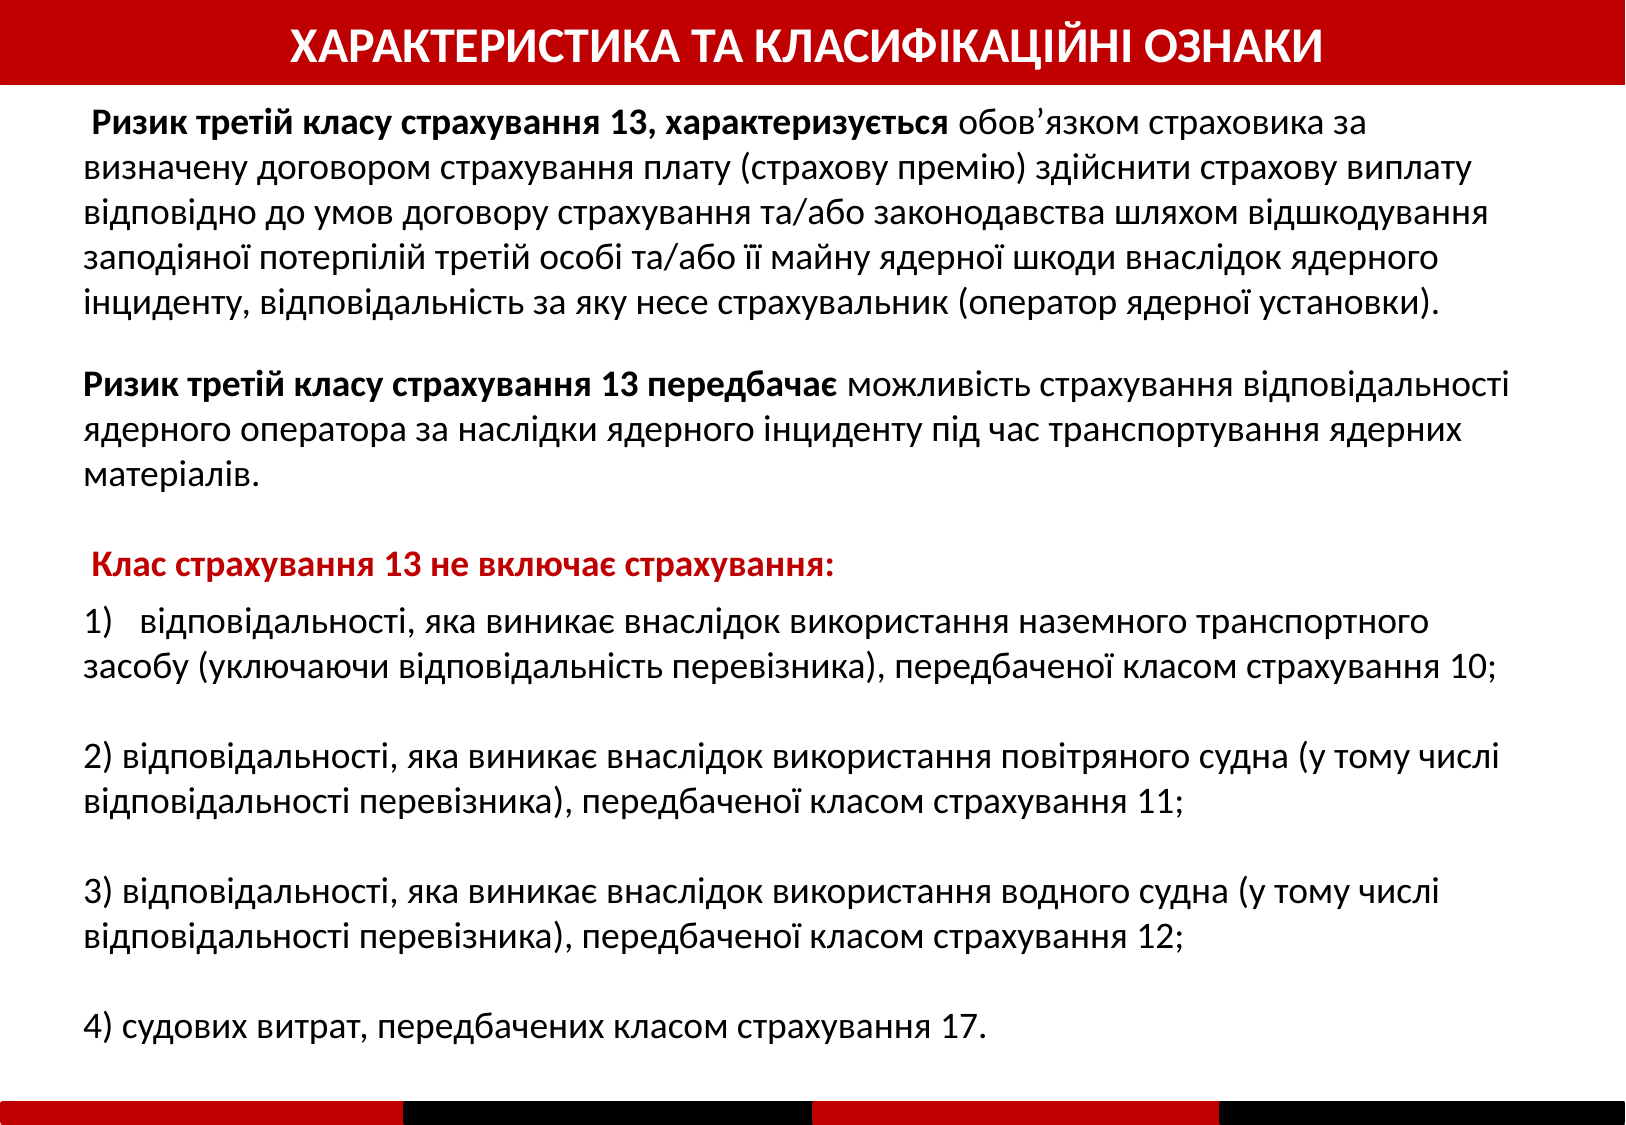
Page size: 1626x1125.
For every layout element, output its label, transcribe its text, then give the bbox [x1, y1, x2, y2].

picture [0, 1101, 1625, 1125]
text_box ХАРАКТЕРИСТИКА ТА КЛАСИФІКАЦІЙНІ ОЗНАКИ [0, 0, 1625, 85]
text_box Ризик третій класу страхування 13, характеризується обов’язком страховика за визначену договором страхування плату (страхову премію) здійснити страхову виплату відповідно до умов договору страхування та/або законодавства шляхом відшкодування заподіяної потерпілій третій особі та/або її майну ядерної шкоди внаслідок ядерного інциденту, відповідальність за яку несе страхувальник (оператор ядерної установки). [68, 89, 1534, 330]
text_box Ризик третій класу страхування 13 передбачає можливість страхування відповідальності ядерного оператора за наслідки ядерного інциденту під час транспортування ядерних матеріалів. Клас страхування 13 не включає страхування: відповідальності, яка виникає внаслідок використання наземного транспортного засобу (уключаючи відповідальність перевізника), передбаченої класом страхування 10; 2) відповідальності, яка виникає внаслідок використання повітряного судна (у тому числі відповідальності перевізника), передбаченої класом страхування 11; 3) відповідальності, яка виникає внаслідок використання водного судна (у тому числі відповідальності перевізника), передбаченої класом страхування 12; 4) судових витрат, передбачених класом страхування 17. [68, 351, 1557, 1054]
